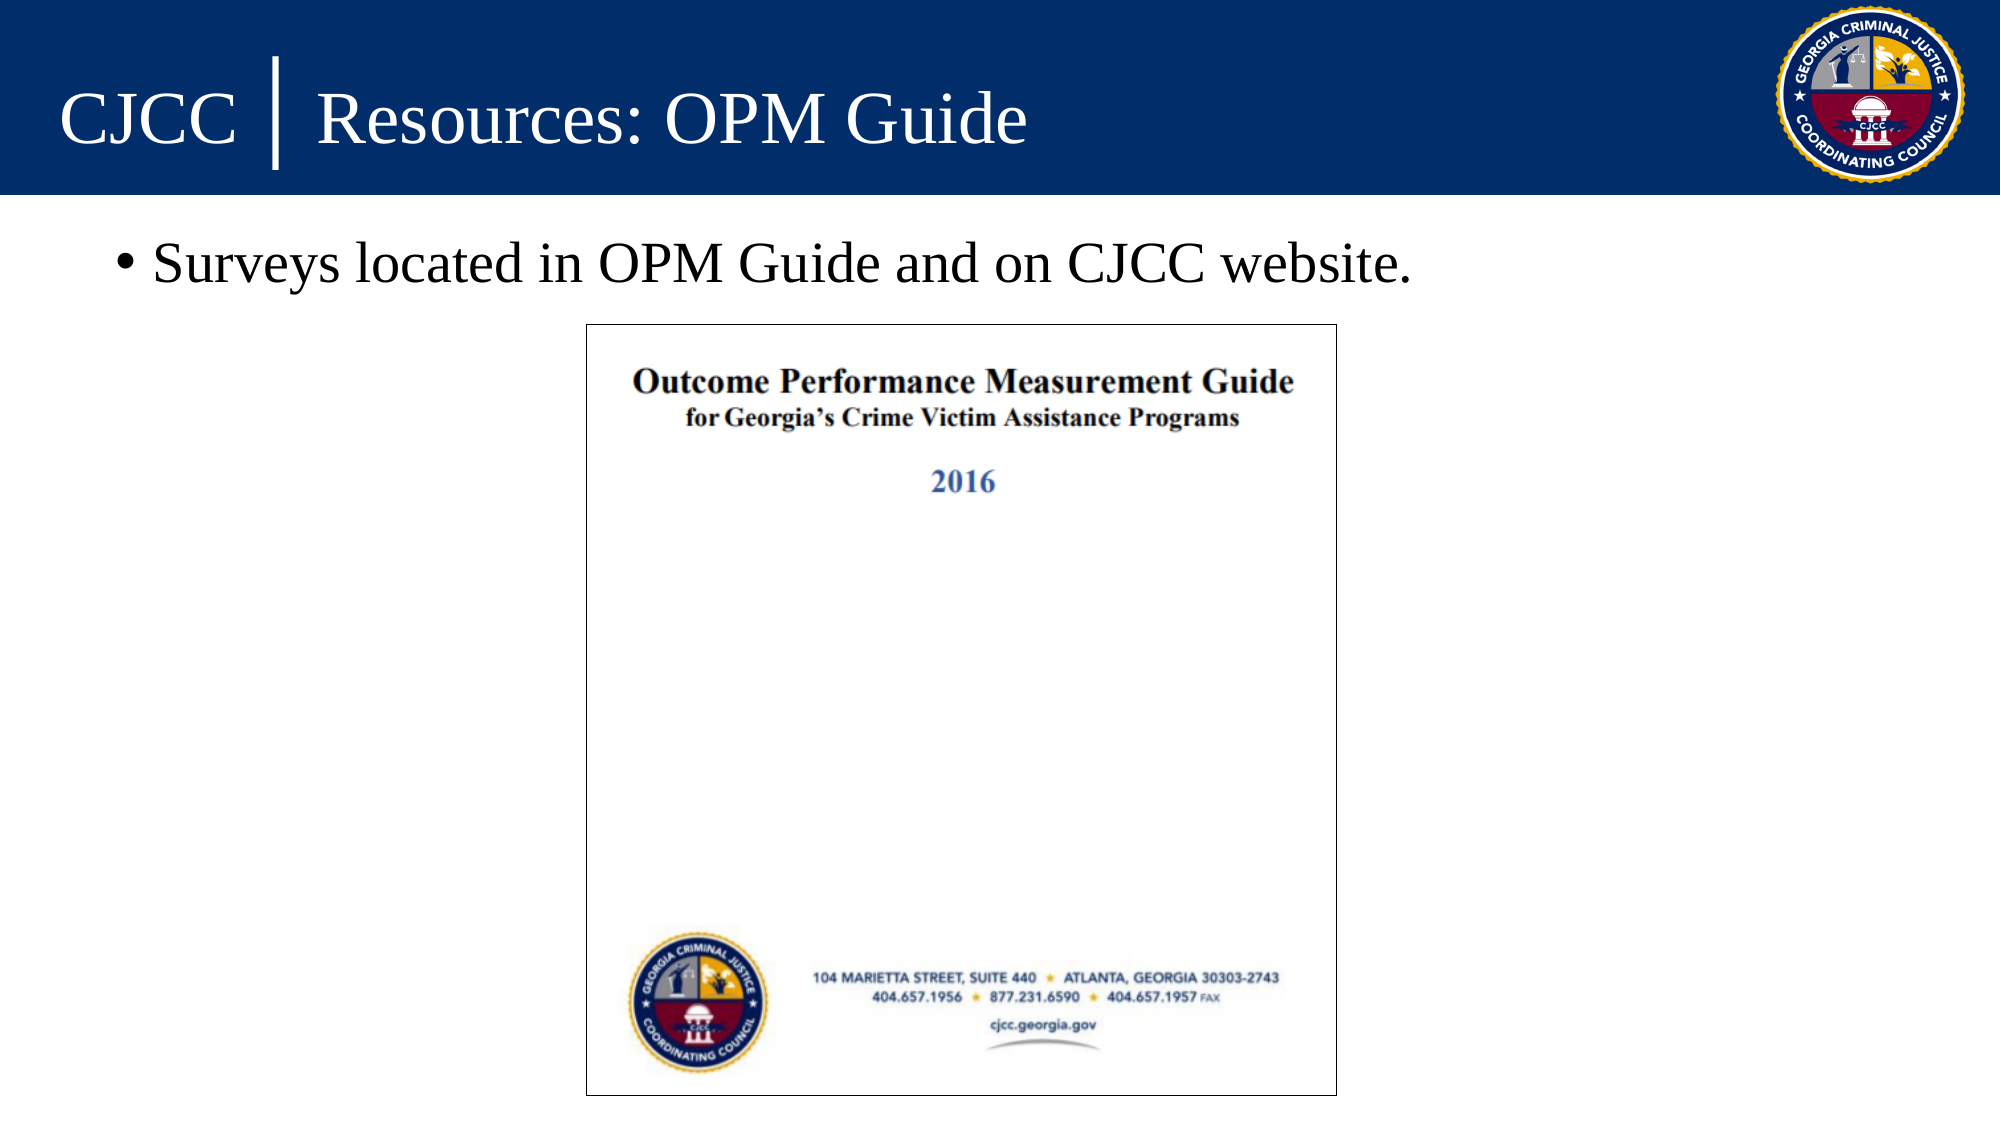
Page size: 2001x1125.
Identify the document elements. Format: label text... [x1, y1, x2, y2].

list Surveys located in OPM Guide and on CJCC website. [100, 224, 1851, 1063]
text_box [0, 0, 1740, 195]
text_box CJCC | Resources: OPM Guide [44, 10, 1740, 176]
picture [1740, 0, 2000, 195]
picture [586, 324, 1337, 1096]
